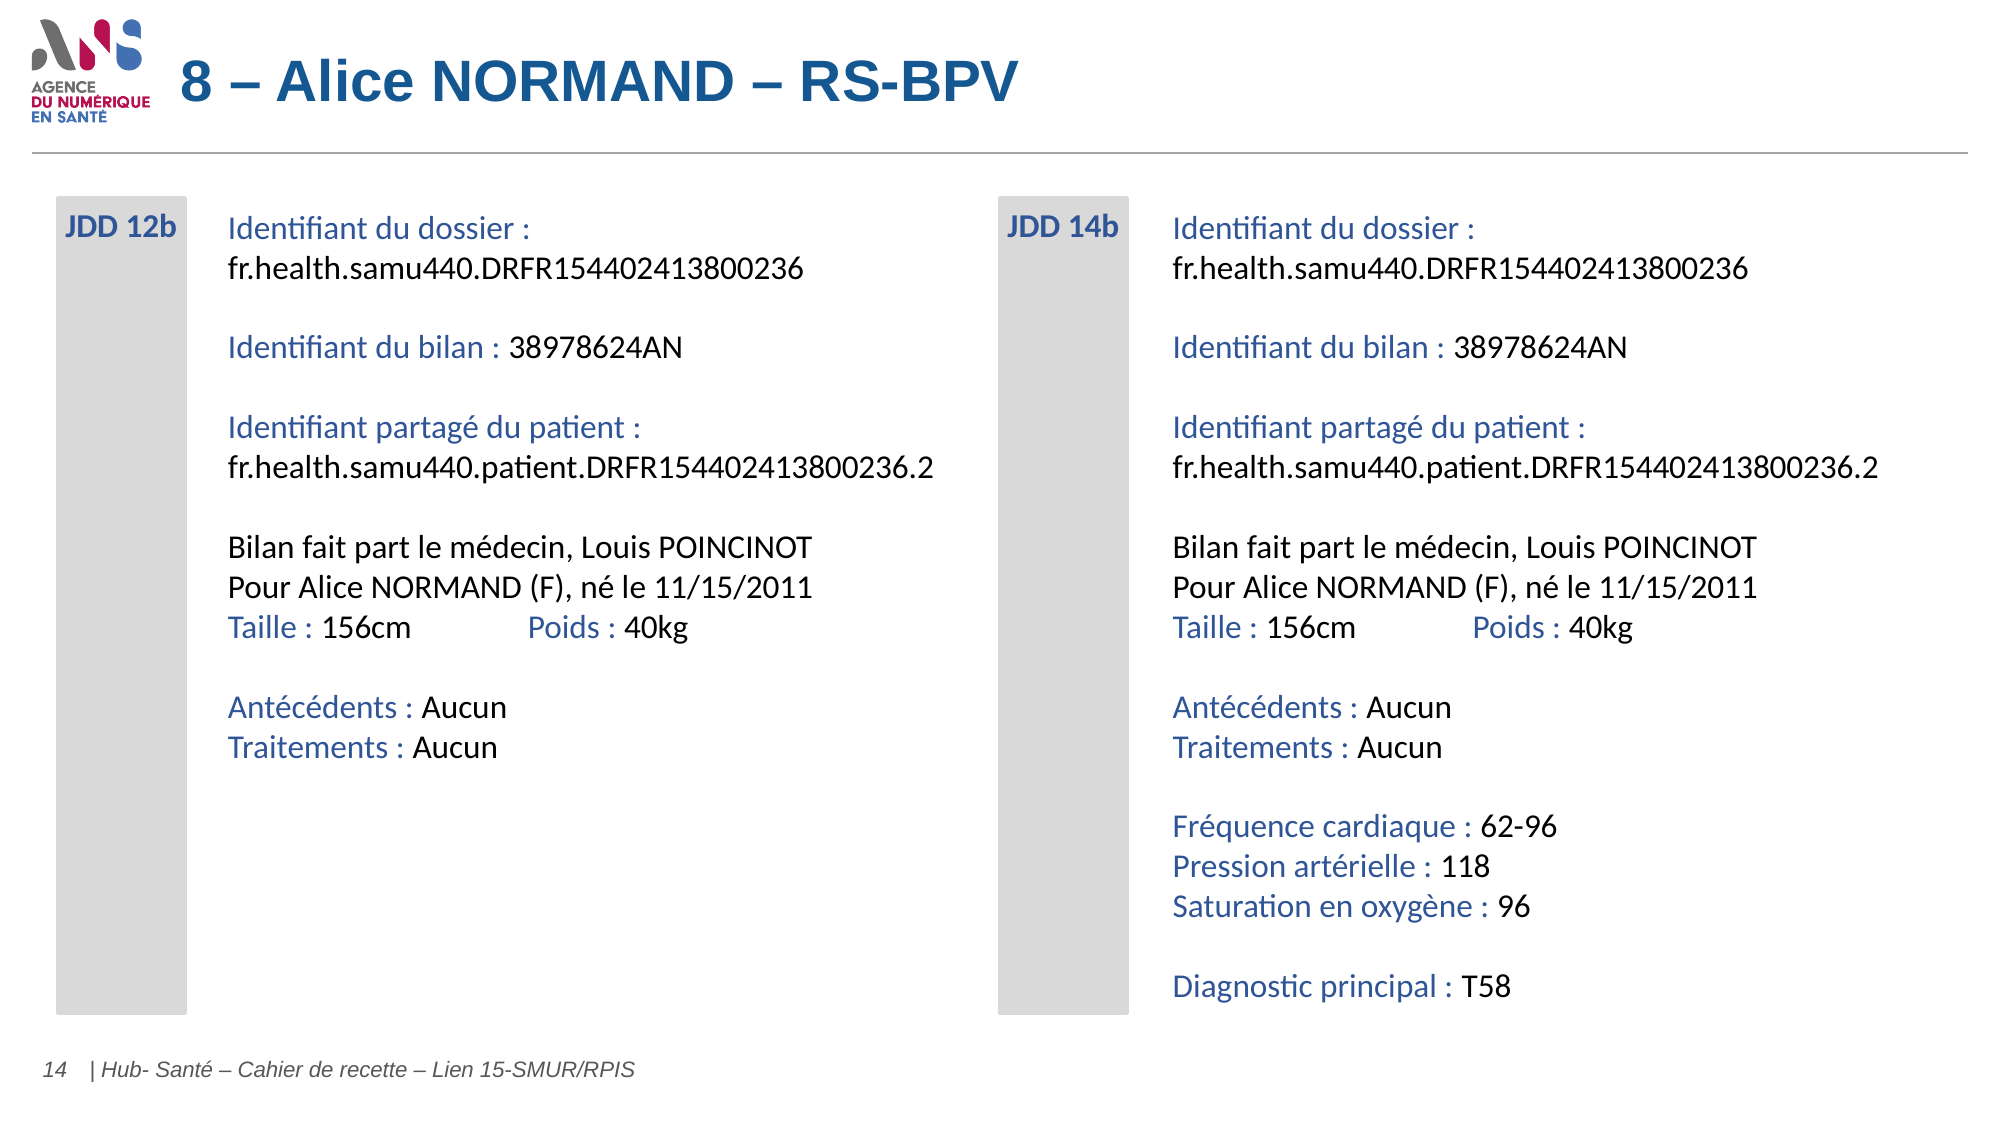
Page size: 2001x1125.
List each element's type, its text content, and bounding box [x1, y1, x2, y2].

text_box JDD 12b [56, 196, 187, 1015]
text_box JDD 14b [998, 196, 1129, 1015]
text_box Identifiant du dossier : fr.health.samu440.DRFR154402413800236 Identifiant du bilan : 38978624AN Identifiant partagé du patient : fr.health.samu440.patient.DRFR154402413800236.2 Bilan fait part le médecin, Louis POINCINOT Pour Alice NORMAND (F), né le 11/15/2011 Taille : 156cm Poids : 40kg Antécédents : Aucun Traitements : Aucun [213, 198, 1000, 852]
footer | Hub- Santé – Cahier de recette – Lien 15-SMUR/RPIS [89, 1038, 1605, 1099]
slide_number 14 [23, 1038, 87, 1099]
title 8 – Alice NORMAND – RS-BPV [180, 19, 1945, 138]
text_box Identifiant du dossier : fr.health.samu440.DRFR154402413800236 Identifiant du bilan : 38978624AN Identifiant partagé du patient : fr.health.samu440.patient.DRFR154402413800236.2 Bilan fait part le médecin, Louis POINCINOT Pour Alice NORMAND (F), né le 11/15/2011 Taille : 156cm Poids : 40kg Antécédents : Aucun Traitements : Aucun Fréquence cardiaque : 62-96 Pression artérielle : 118 Saturation en oxygène : 96 Diagnostic principal : T58 [1157, 198, 1945, 1092]
picture [31, 19, 150, 123]
